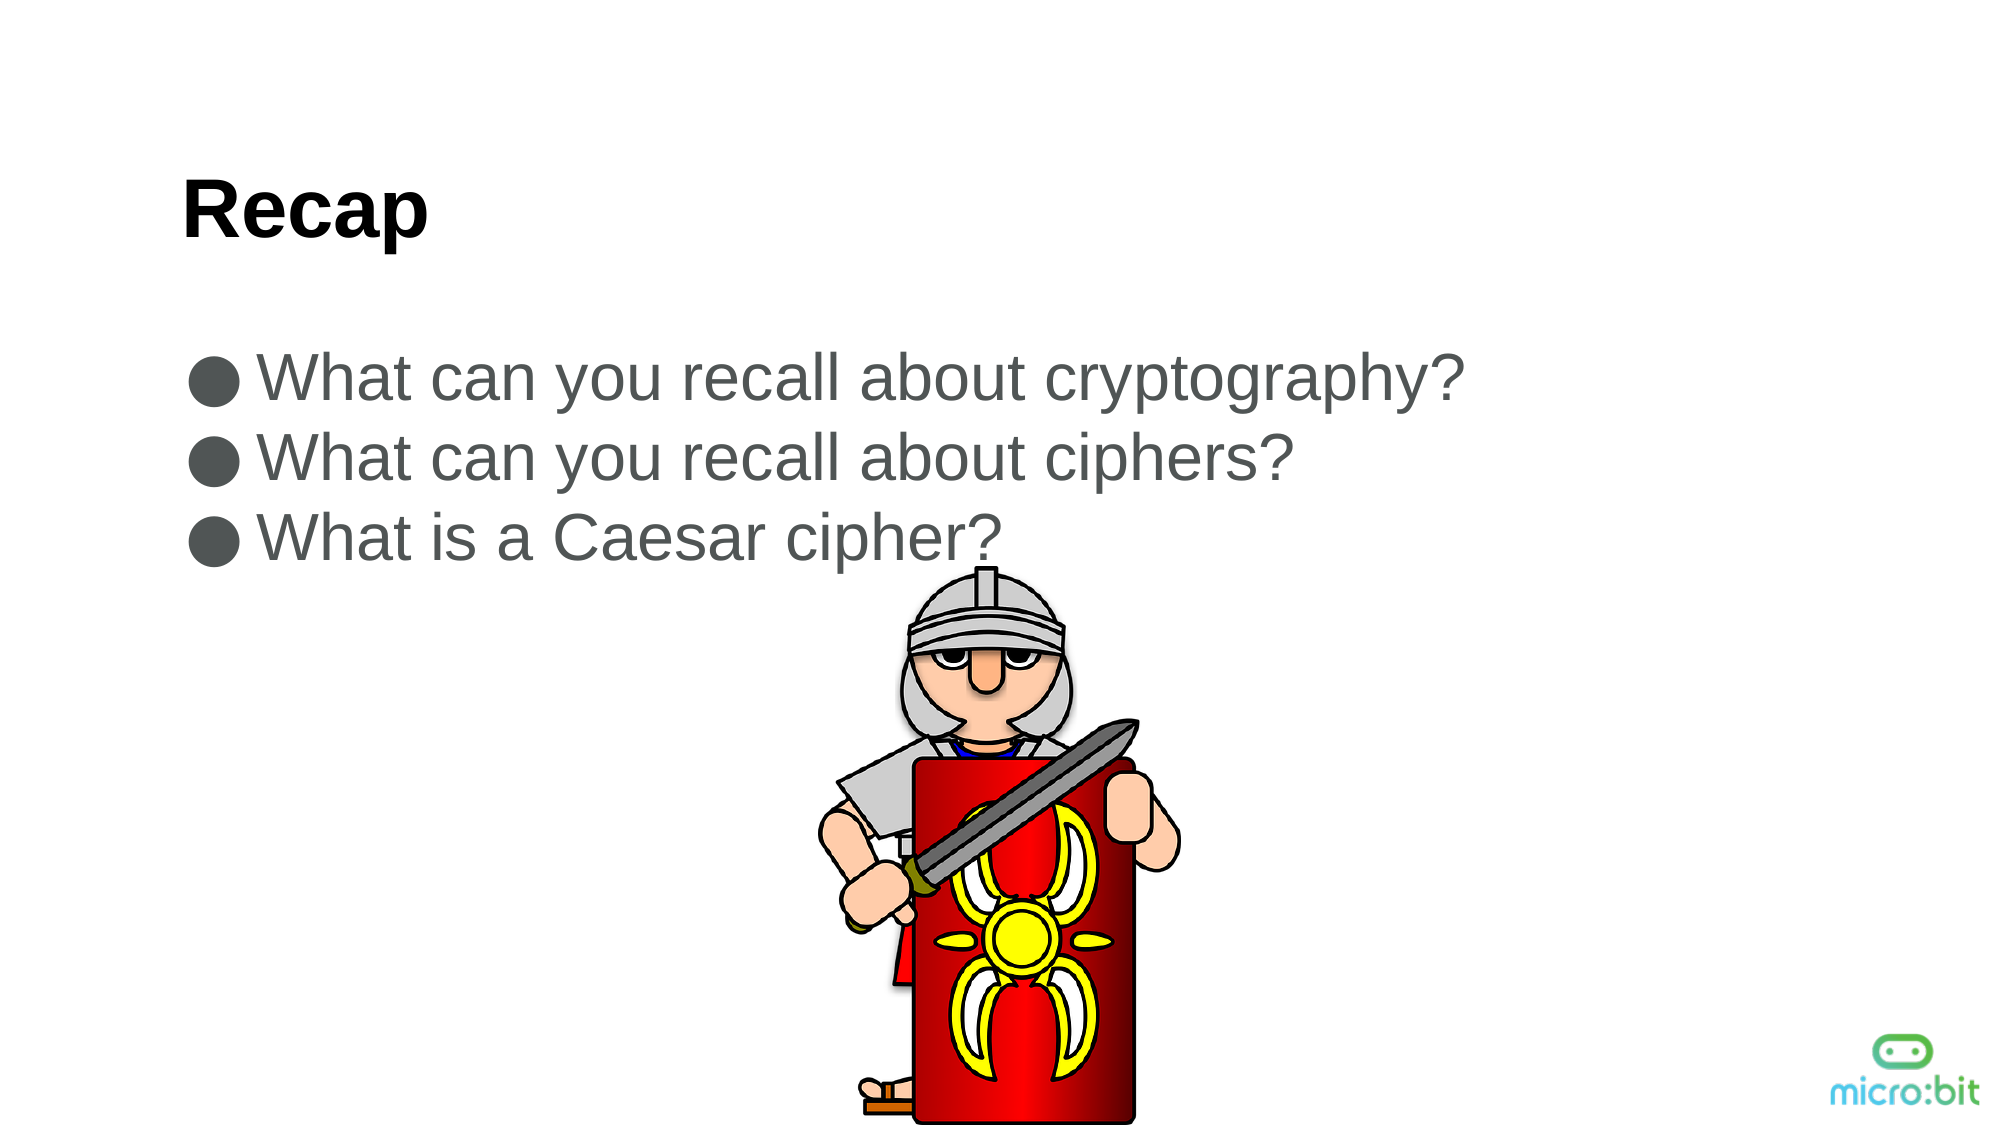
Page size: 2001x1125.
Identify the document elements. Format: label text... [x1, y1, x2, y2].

picture [818, 566, 1182, 1125]
text_box Recap What can you recall about cryptography? What can you recall about ciphers? What is a Caesar cipher? [166, 60, 1918, 884]
picture [1830, 1029, 1980, 1106]
